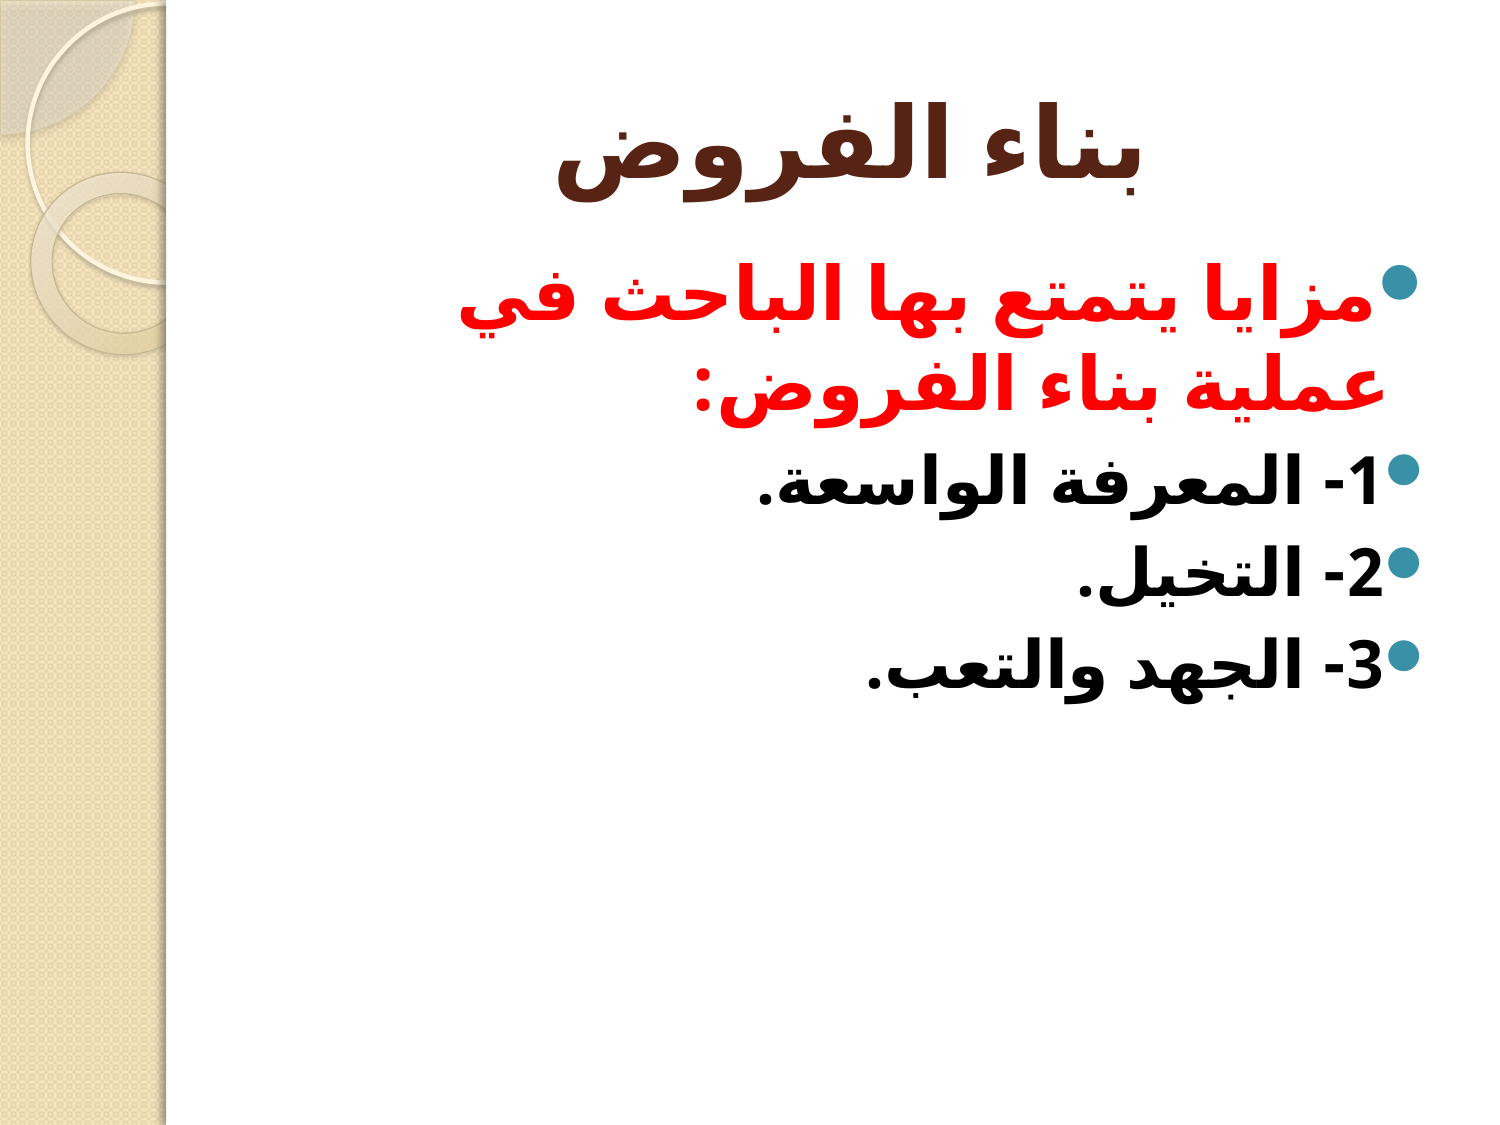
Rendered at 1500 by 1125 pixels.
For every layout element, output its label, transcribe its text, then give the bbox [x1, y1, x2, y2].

list مزايا يتمتع بها الباحث في عملية بناء الفروض: 1- المعرفة الواسعة. 2- التخيل. 3- الجهد والتعب. [235, 237, 1466, 1025]
title بناء الفروض [235, 45, 1466, 233]
